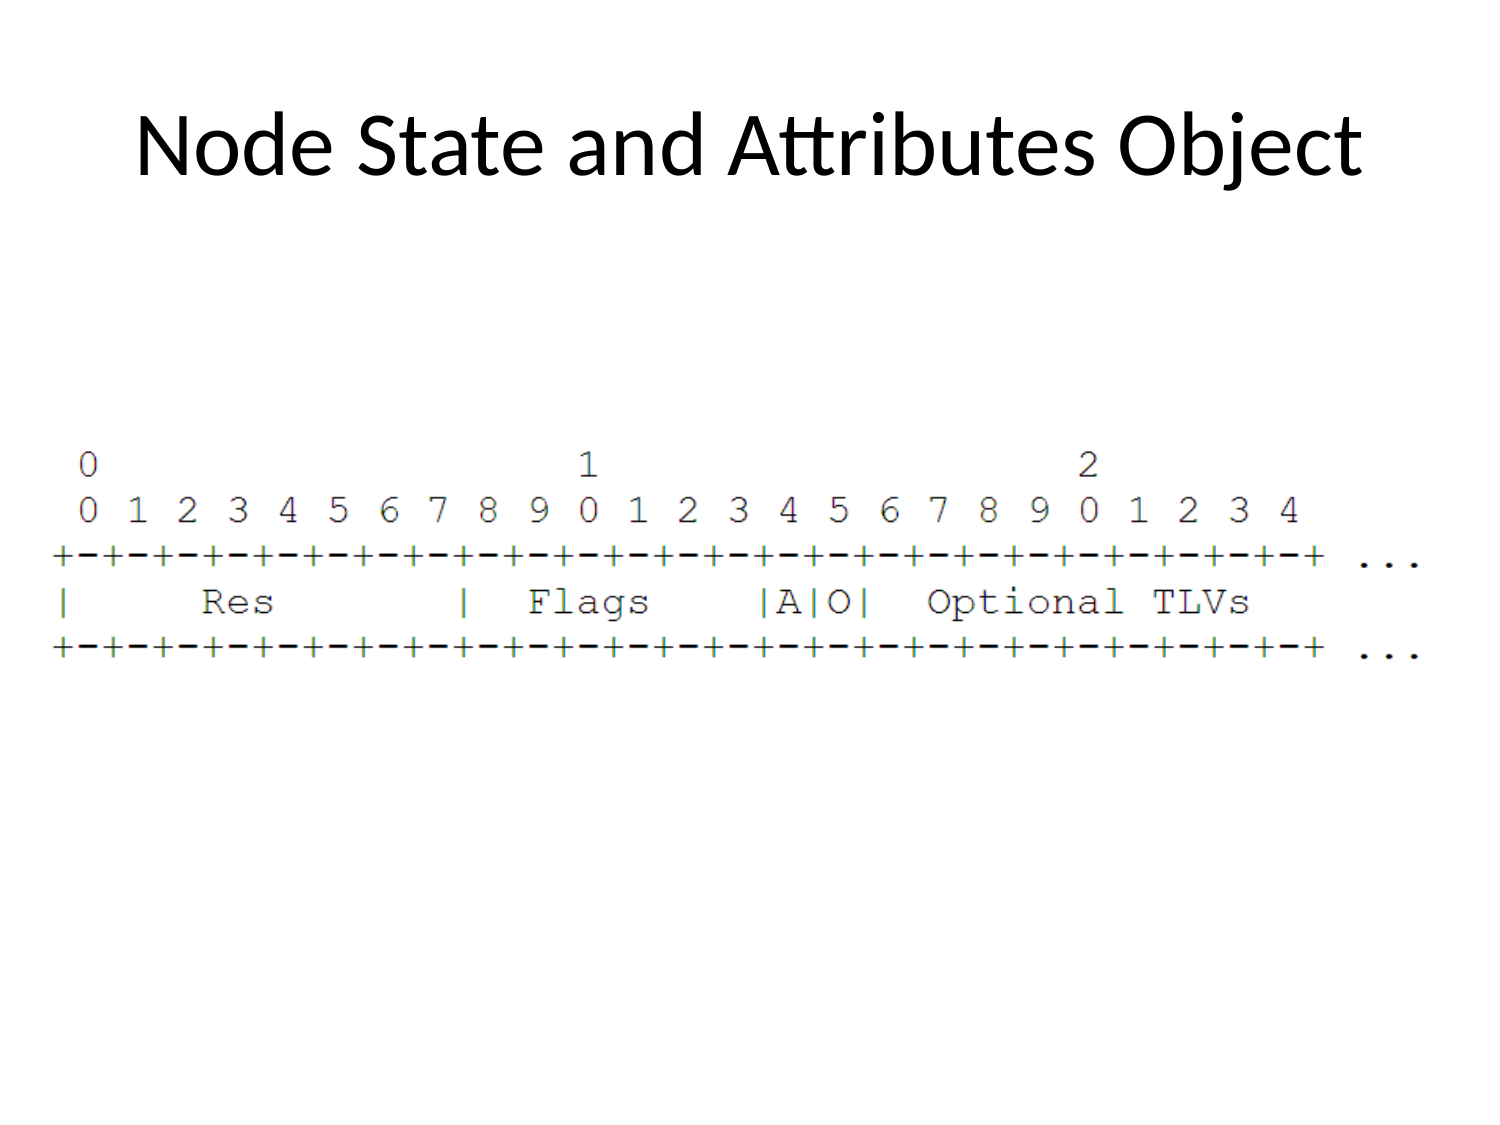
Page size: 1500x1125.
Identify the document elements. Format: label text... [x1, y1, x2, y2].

title Node State and Attributes Object [75, 45, 1425, 233]
picture [15, 414, 1485, 711]
